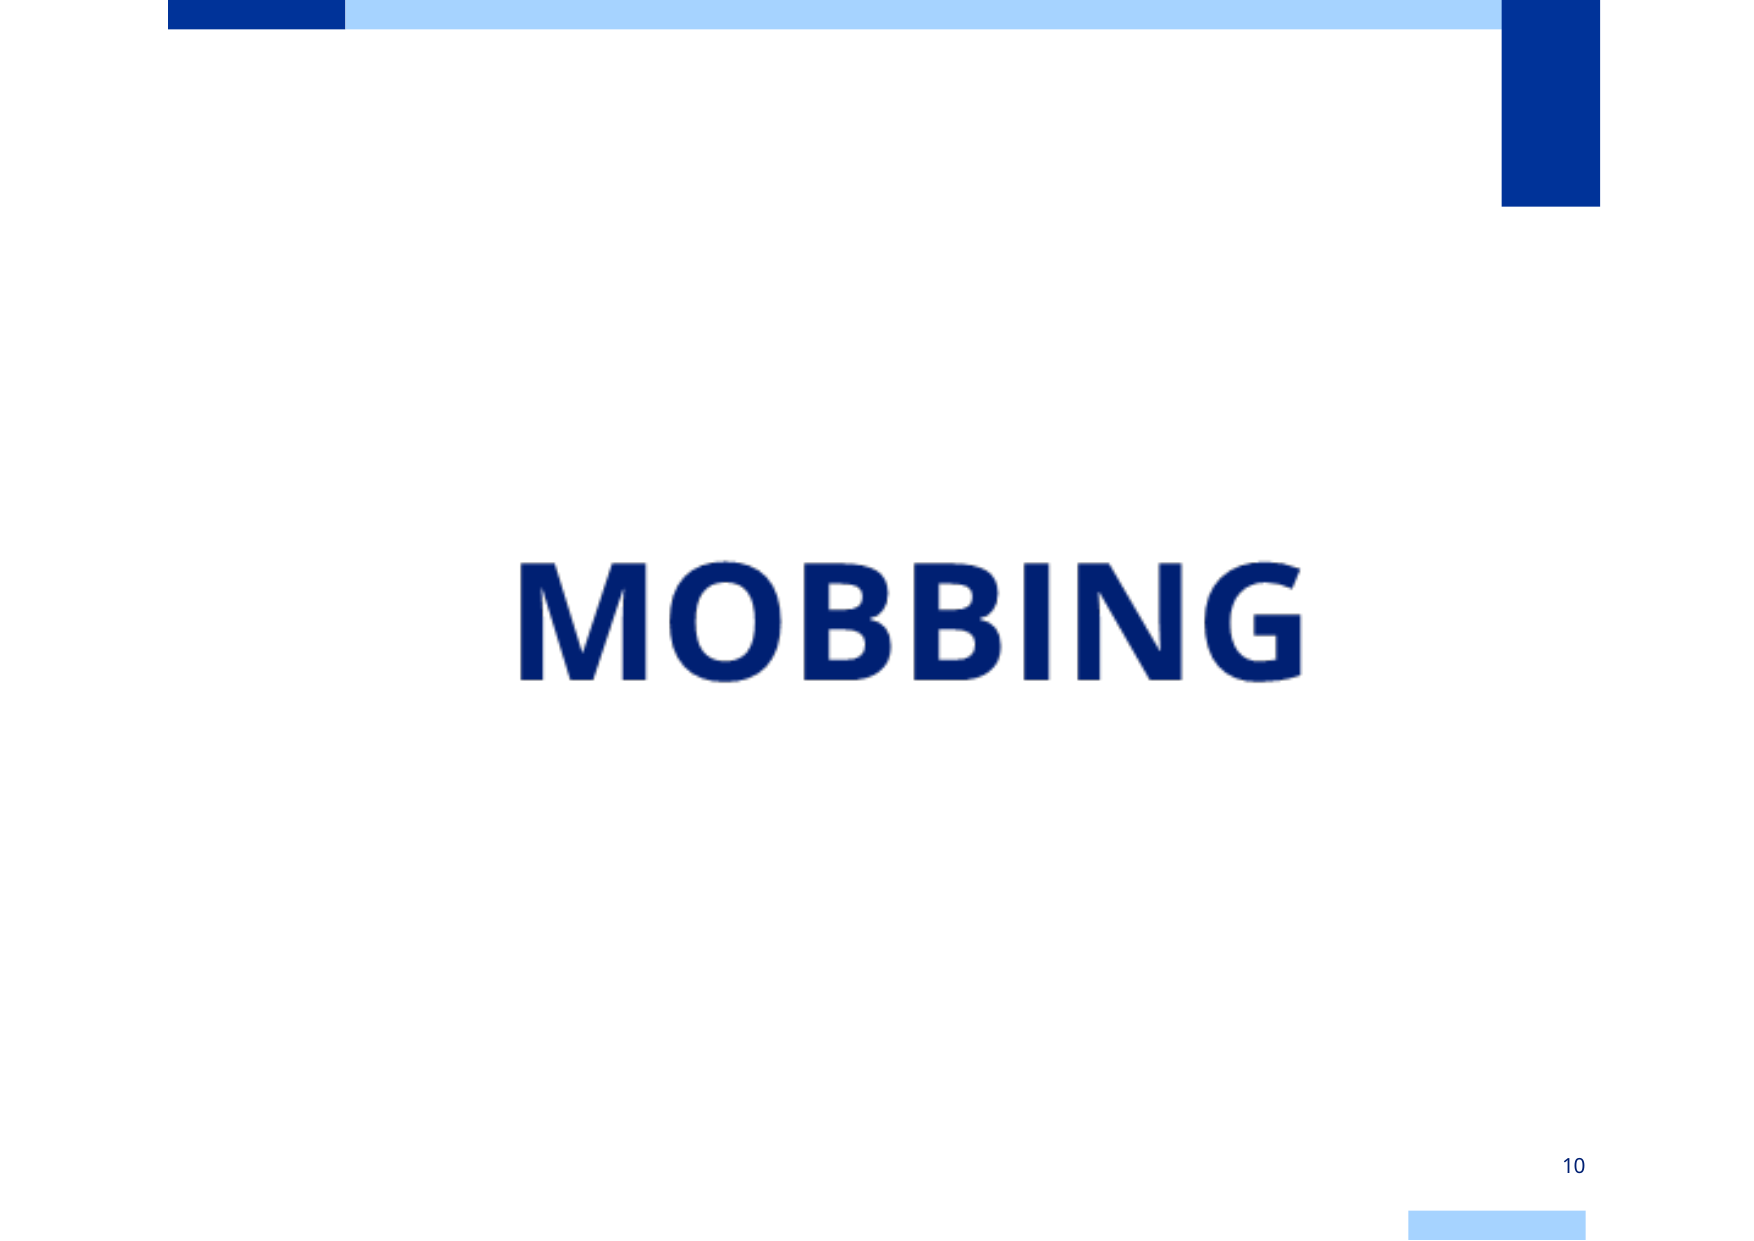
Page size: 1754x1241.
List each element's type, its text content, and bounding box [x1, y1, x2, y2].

slide_number 10 [1408, 1151, 1586, 1182]
picture [408, 478, 1413, 820]
